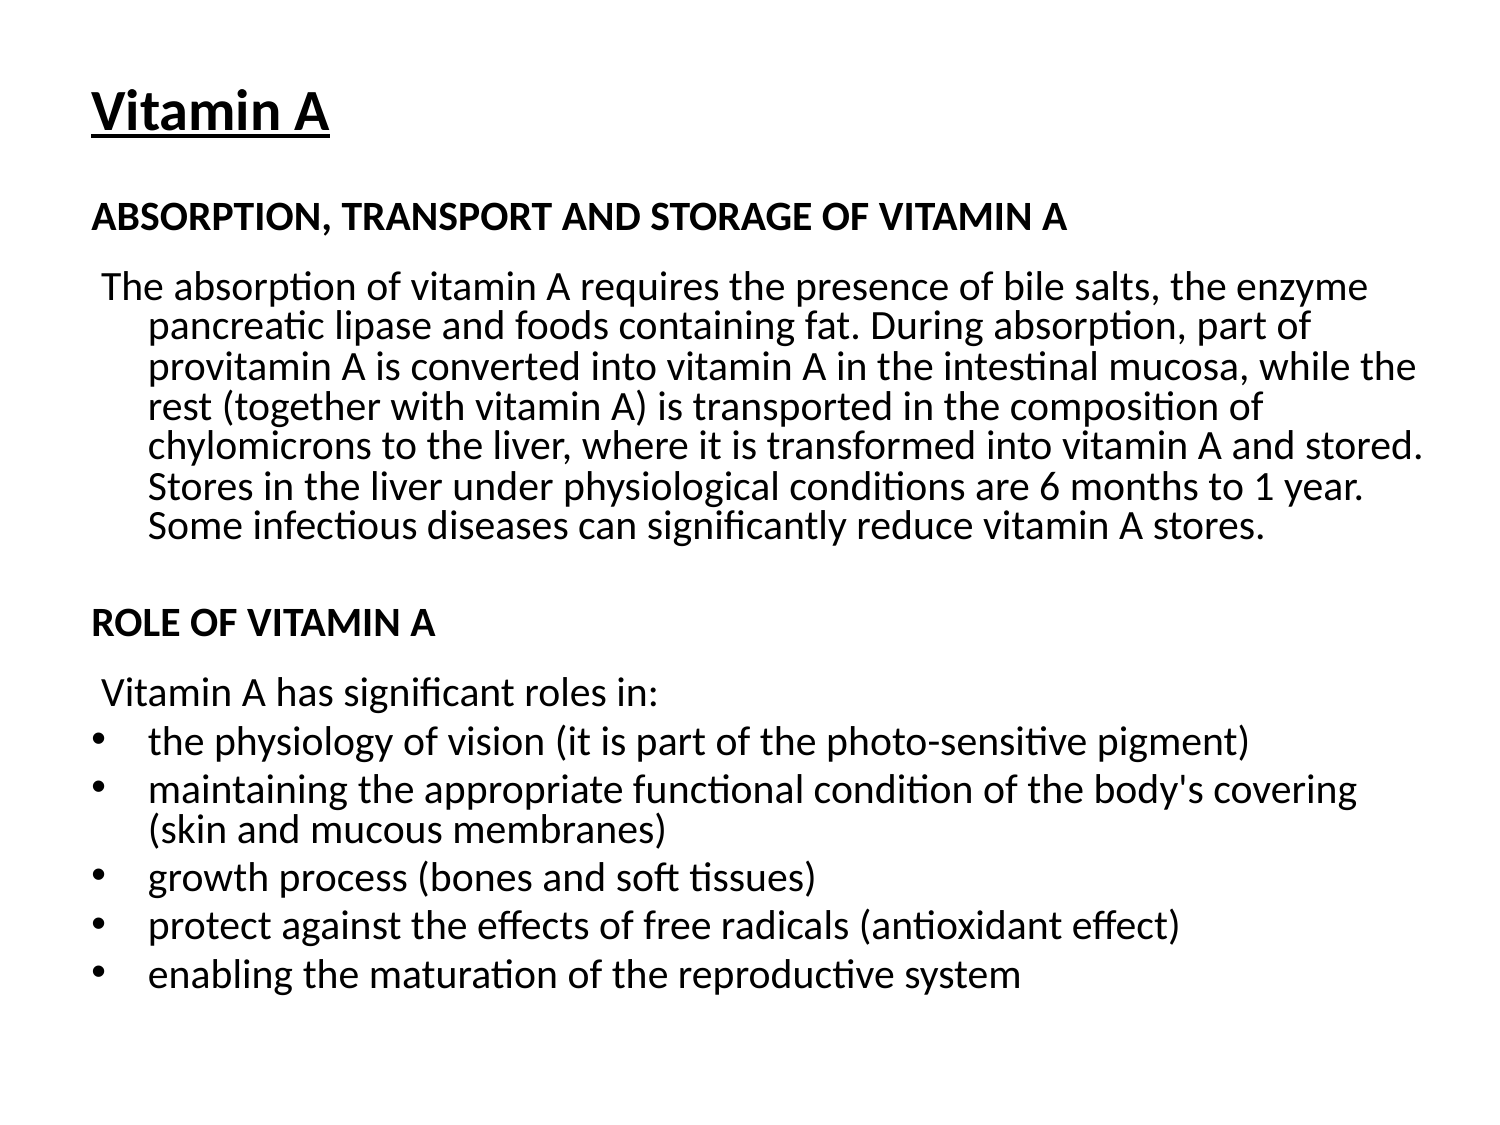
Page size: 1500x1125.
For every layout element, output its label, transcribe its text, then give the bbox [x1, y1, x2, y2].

text_box Vitamin A ABSORPTION, TRANSPORT AND STORAGE OF VITAMIN A The absorption of vitamin A requires the presence of bile salts, the enzyme pancreatic lipase and foods containing fat. During absorption, part of provitamin A is converted into vitamin A in the intestinal mucosa, while the rest (together with vitamin A) is transported in the composition of chylomicrons to the liver, where it is transformed into vitamin A and stored. Stores in the liver under physiological conditions are 6 months to 1 year. Some infectious diseases can significantly reduce vitamin A stores. ROLE OF VITAMIN A Vitamin A has significant roles in: the physiology of vision (it is part of the photo-sensitive pigment) maintaining the appropriate functional condition of the body's covering (skin and mucous membranes) growth process (bones and soft tissues) protect against the effects of free radicals (antioxidant effect) enabling the maturation of the reproductive system [76, 78, 1440, 1071]
